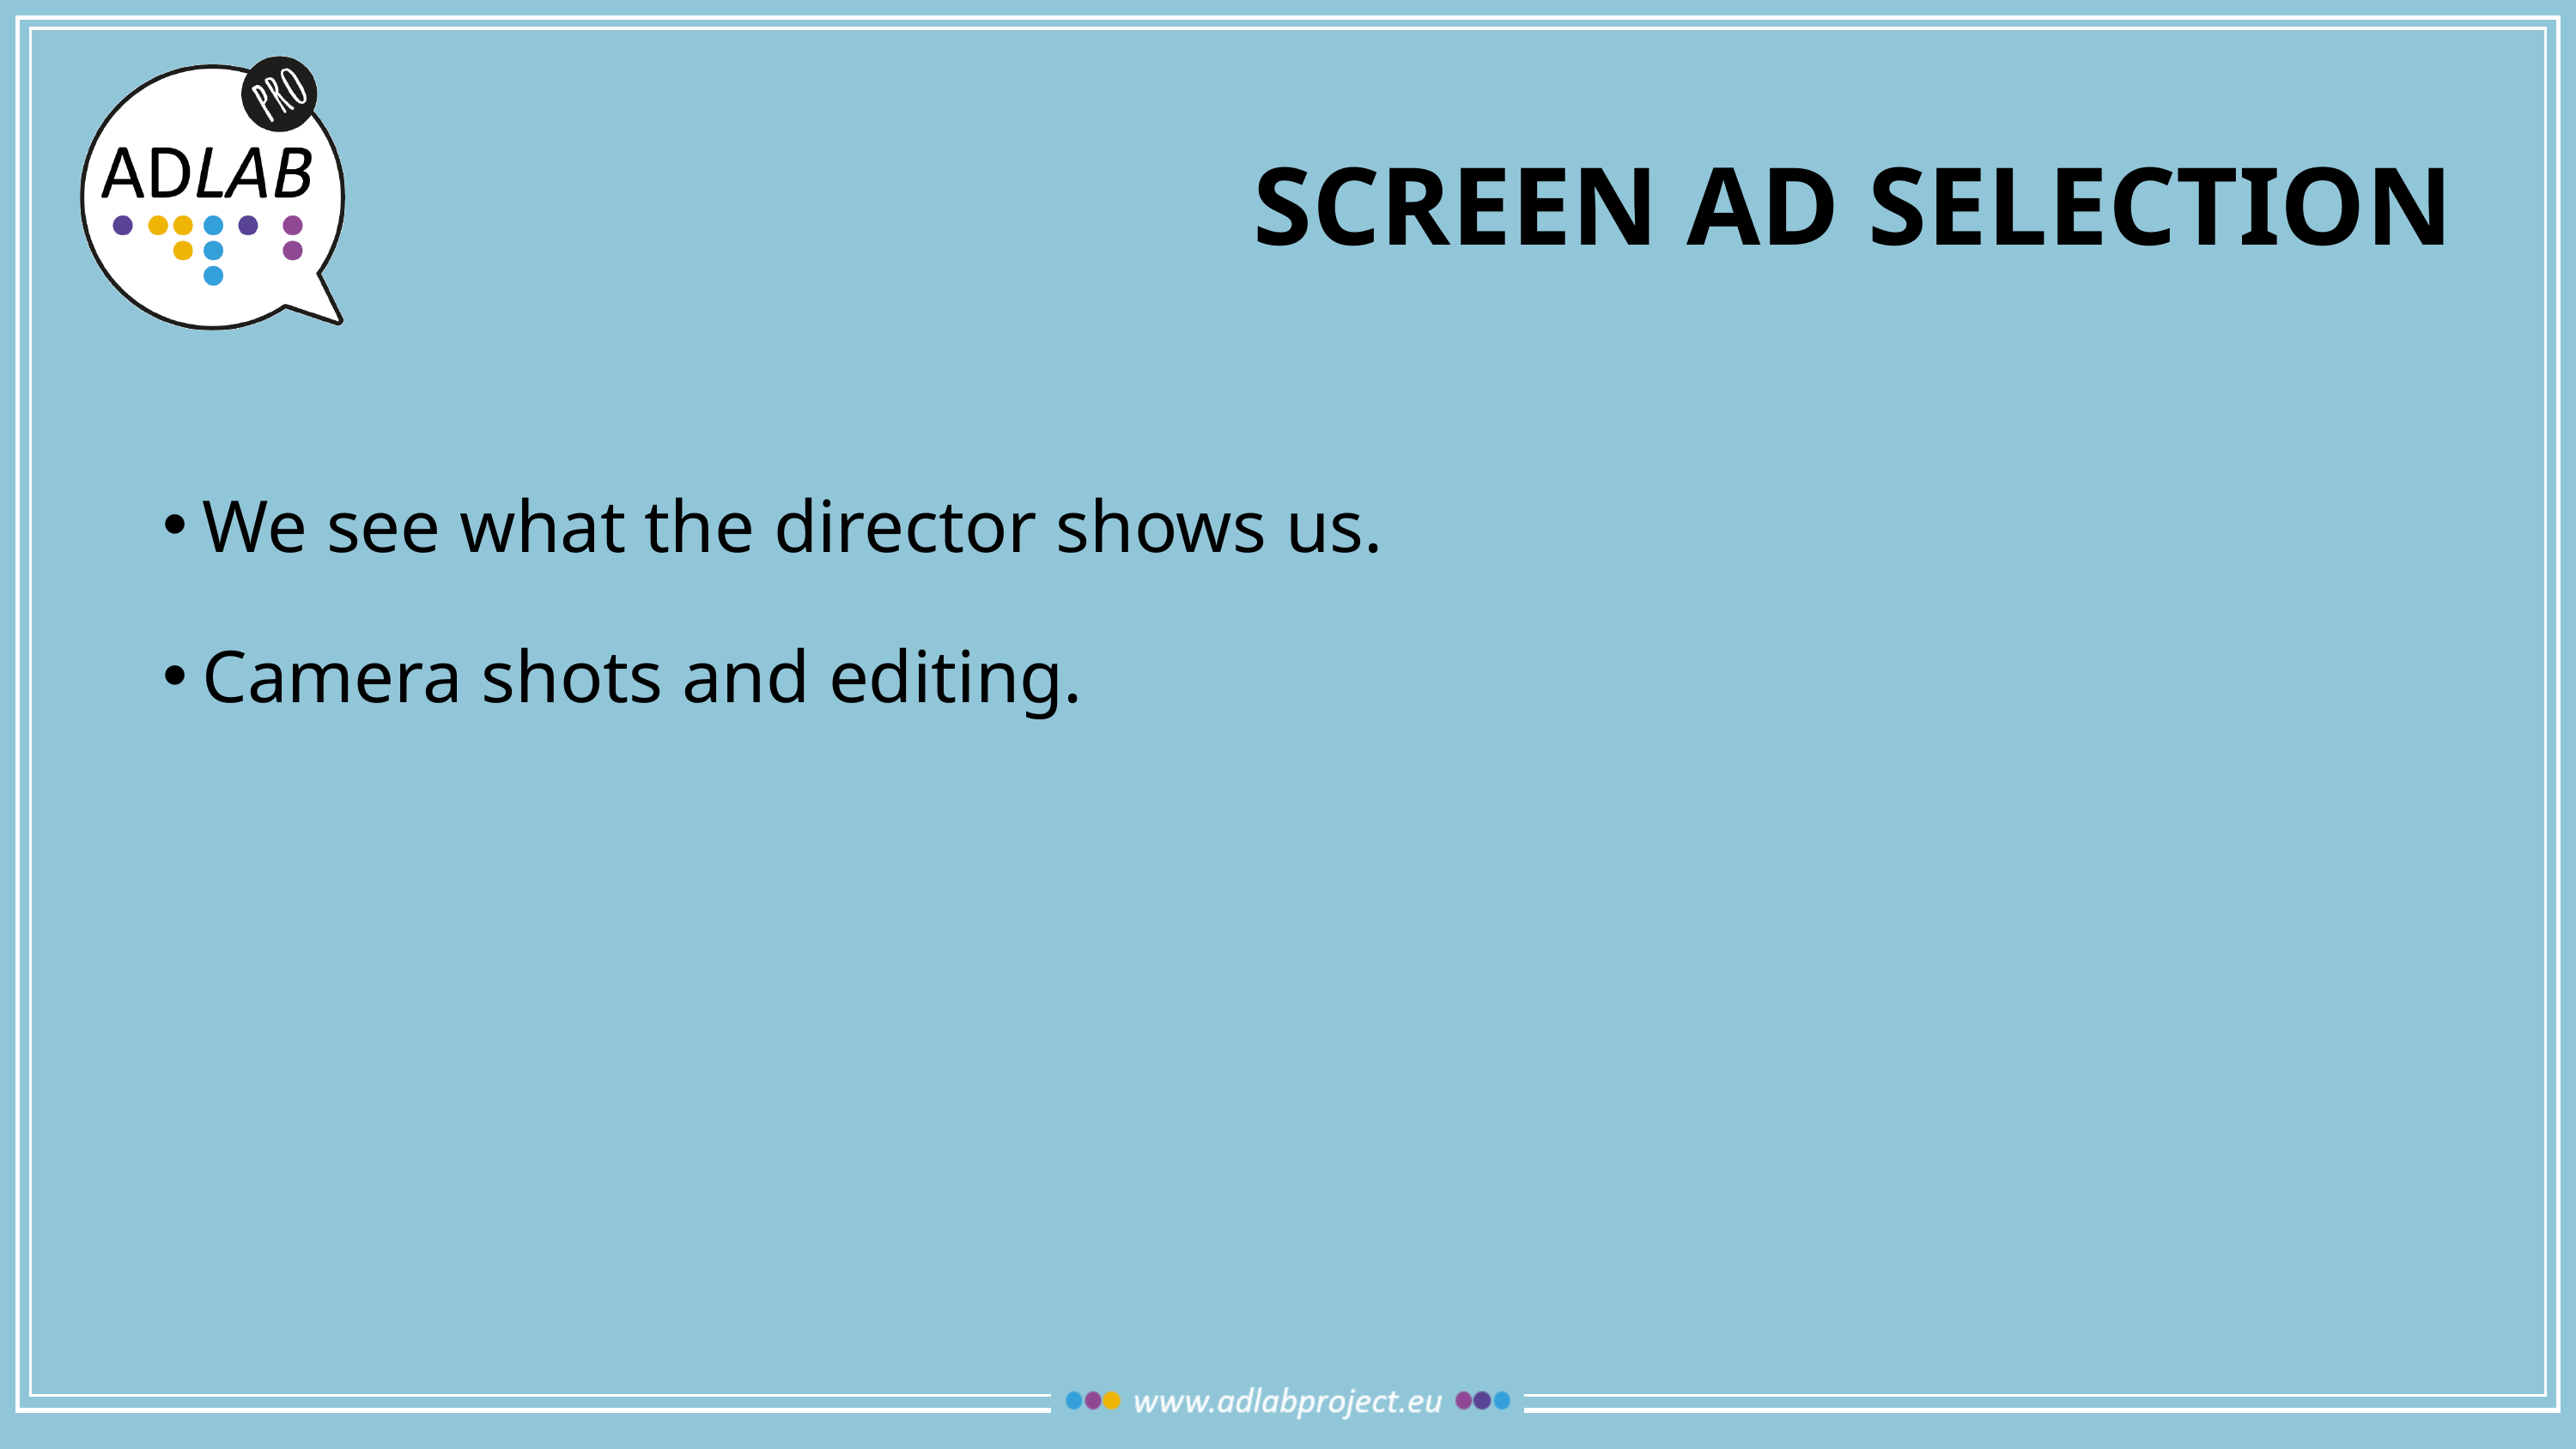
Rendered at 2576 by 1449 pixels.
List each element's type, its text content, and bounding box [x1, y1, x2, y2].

picture [1051, 1378, 1524, 1429]
list We see what the director shows us. Camera shots and editing. [150, 431, 2467, 1087]
title Screen AD selection [384, 70, 2467, 351]
picture [72, 49, 353, 330]
